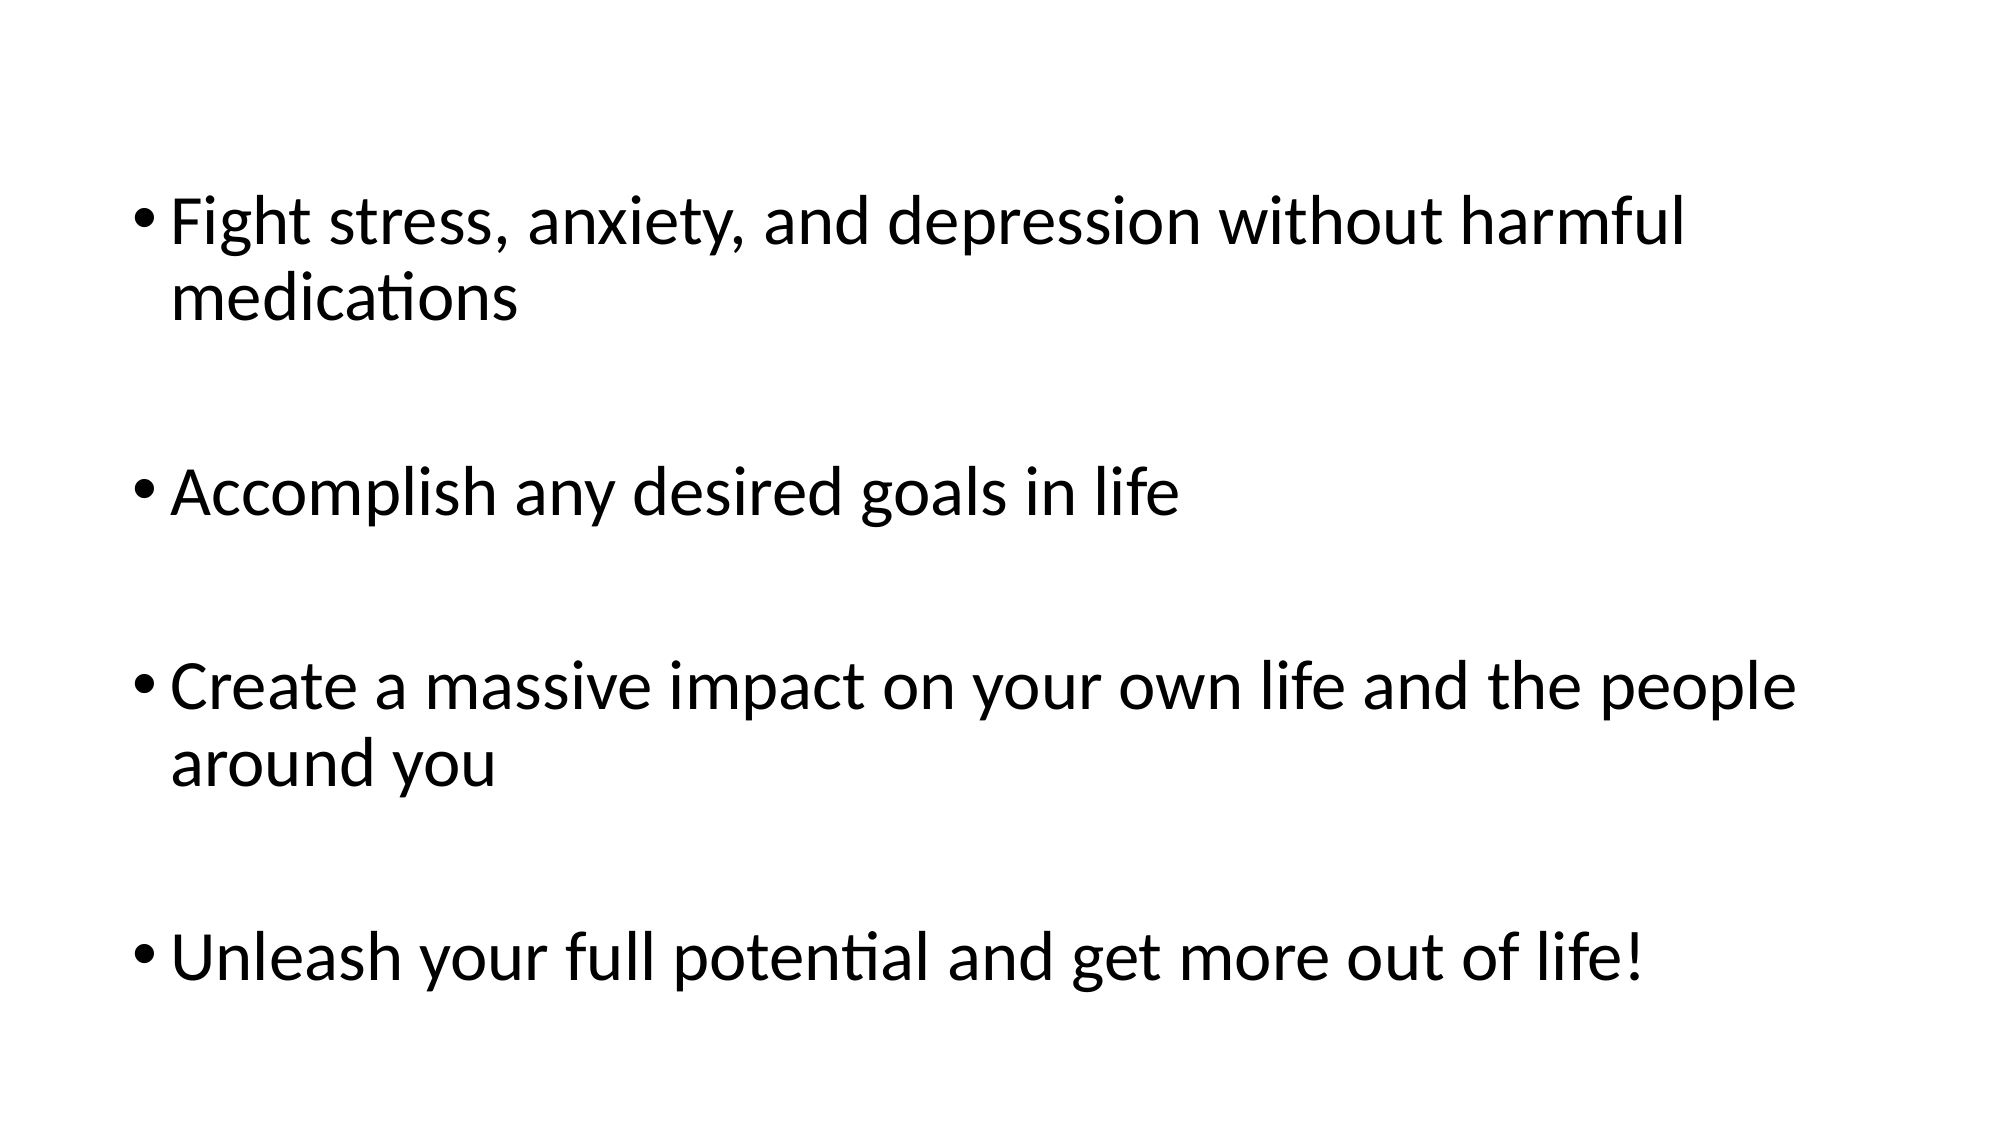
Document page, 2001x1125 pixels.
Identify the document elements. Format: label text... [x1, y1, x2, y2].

list Fight stress, anxiety, and depression without harmful medications Accomplish any desired goals in life Create a massive impact on your own life and the people around you Unleash your full potential and get more out of life! [117, 175, 1843, 916]
